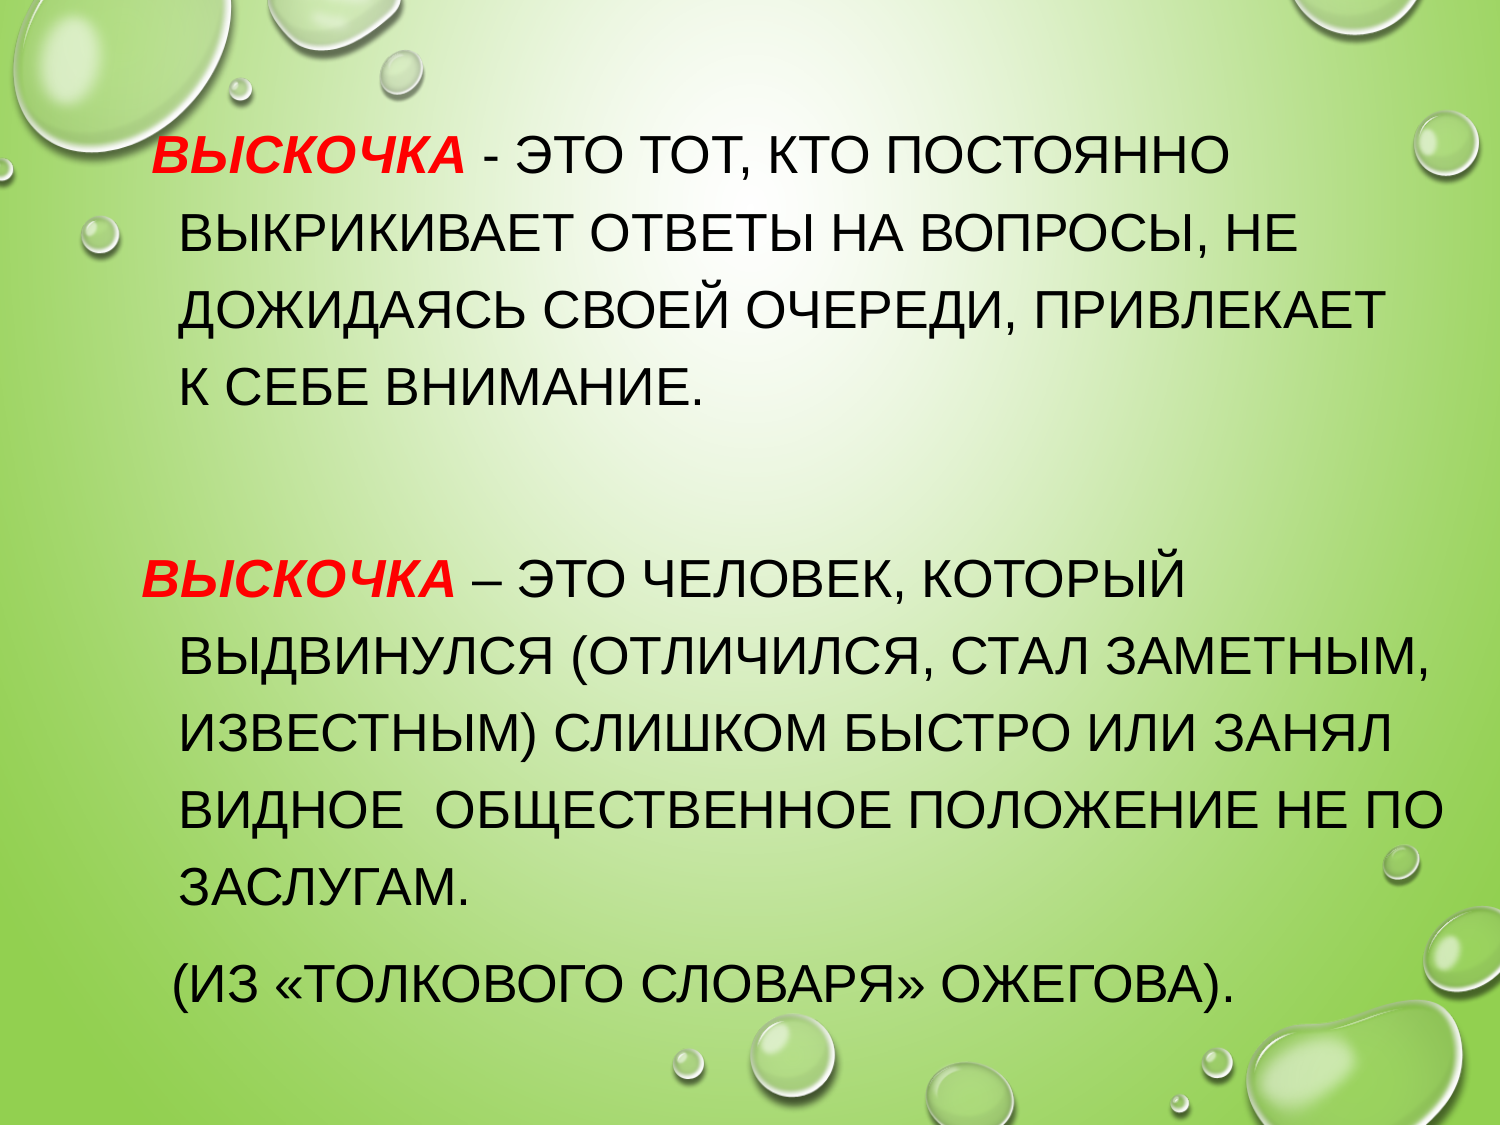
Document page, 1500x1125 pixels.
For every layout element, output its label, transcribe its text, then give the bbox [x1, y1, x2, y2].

picture [0, 0, 1500, 1125]
list Выскочка - это тот, кто постоянно выкрикивает ответы на вопросы, не дожидаясь своей очереди, привлекает к себе внимание. Выскочка – это человек, который выдвинулся (отличился, стал заметным, известным) слишком быстро или занял видное общественное положение не по заслугам. (Из «Толкового словаря» Ожегова). [126, 100, 1477, 1031]
